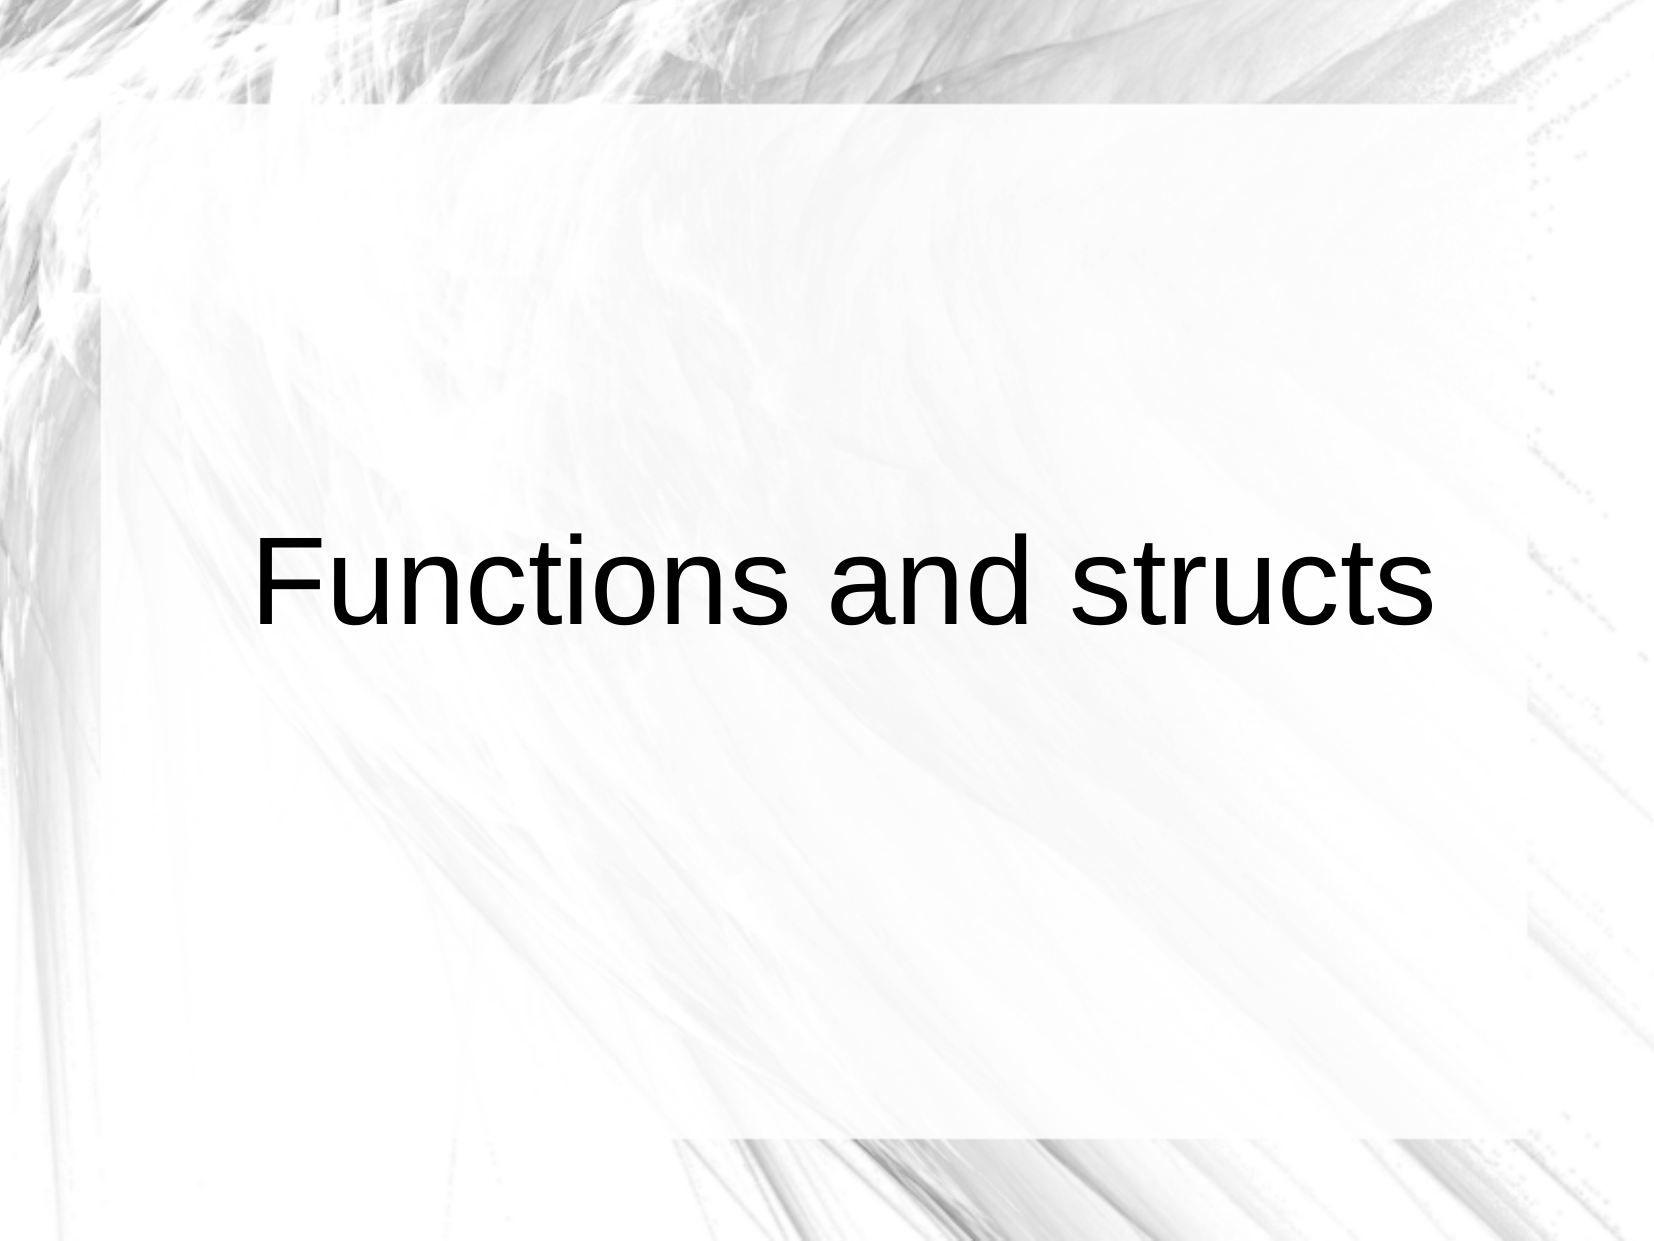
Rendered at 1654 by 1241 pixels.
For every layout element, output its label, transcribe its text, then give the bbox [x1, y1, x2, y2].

picture [0, 0, 1654, 1241]
list Functions and structs [118, 319, 1571, 1109]
